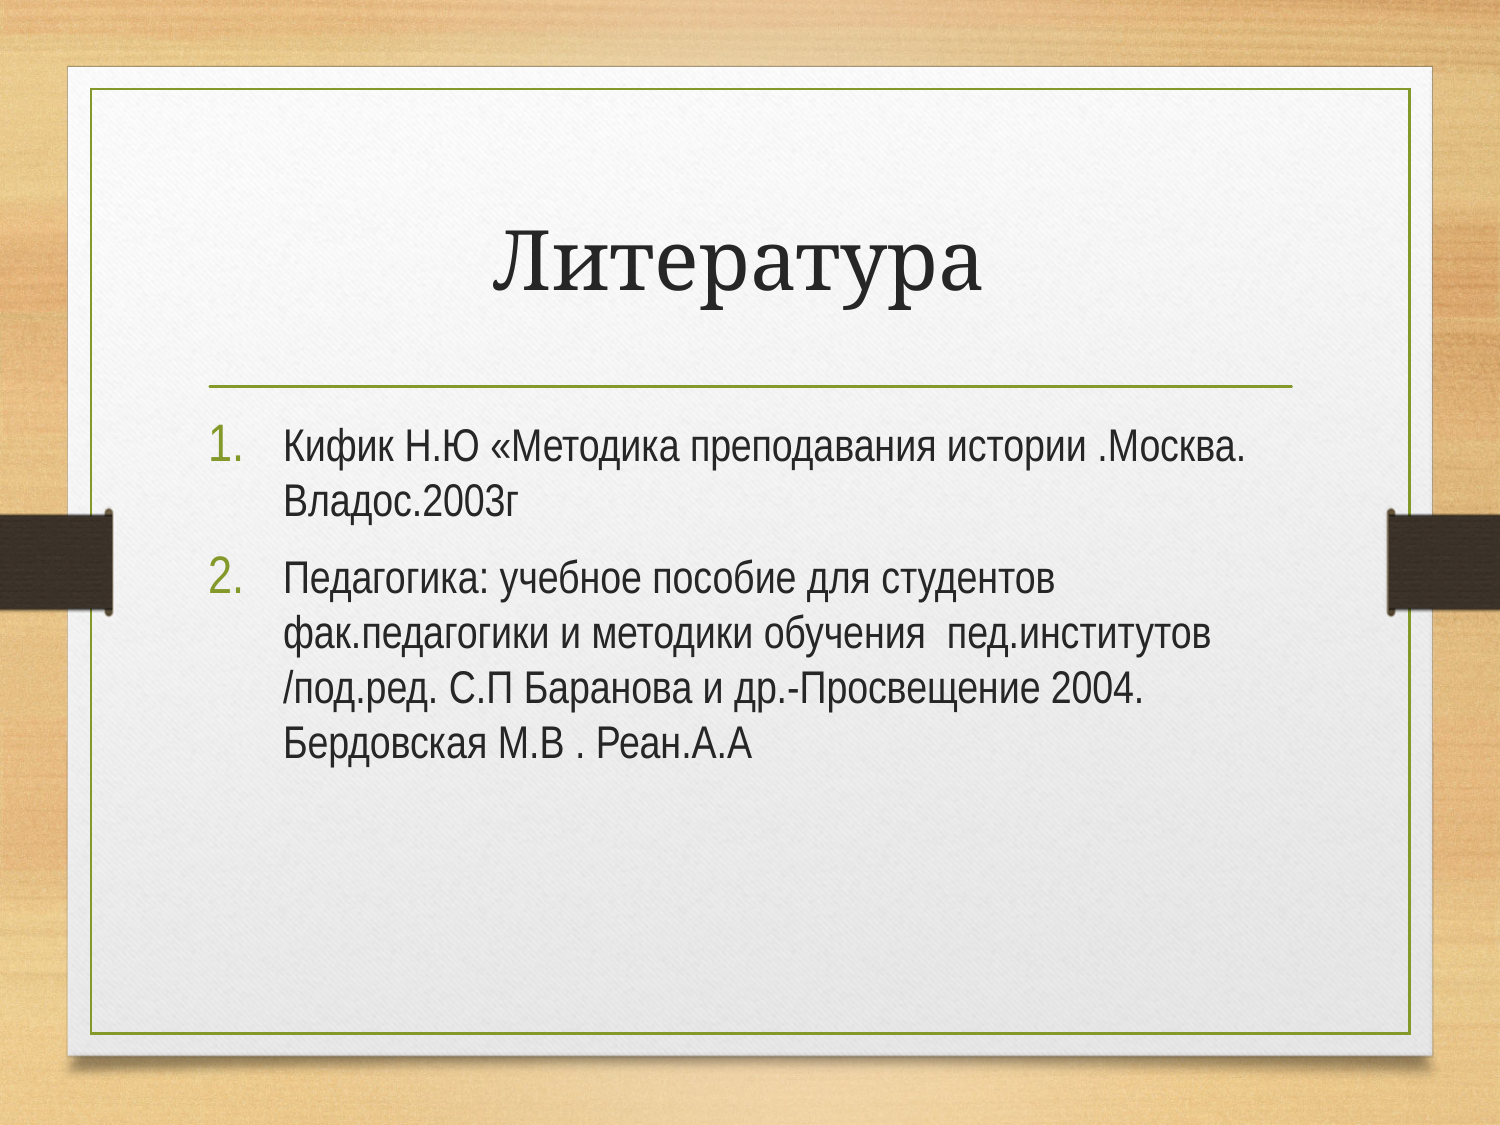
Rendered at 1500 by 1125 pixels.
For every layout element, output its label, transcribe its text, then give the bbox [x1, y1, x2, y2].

title Литература [193, 150, 1309, 365]
list Кифик Н.Ю «Методика преподавания истории .Москва. Владос.2003г Педагогика: учебное пособие для студентов фак.педагогики и методики обучения пед.институтов /под.ред. С.П Баранова и др.-Просвещение 2004. Бердовская М.В . Реан.А.А [193, 408, 1309, 974]
picture [0, 0, 1500, 1125]
